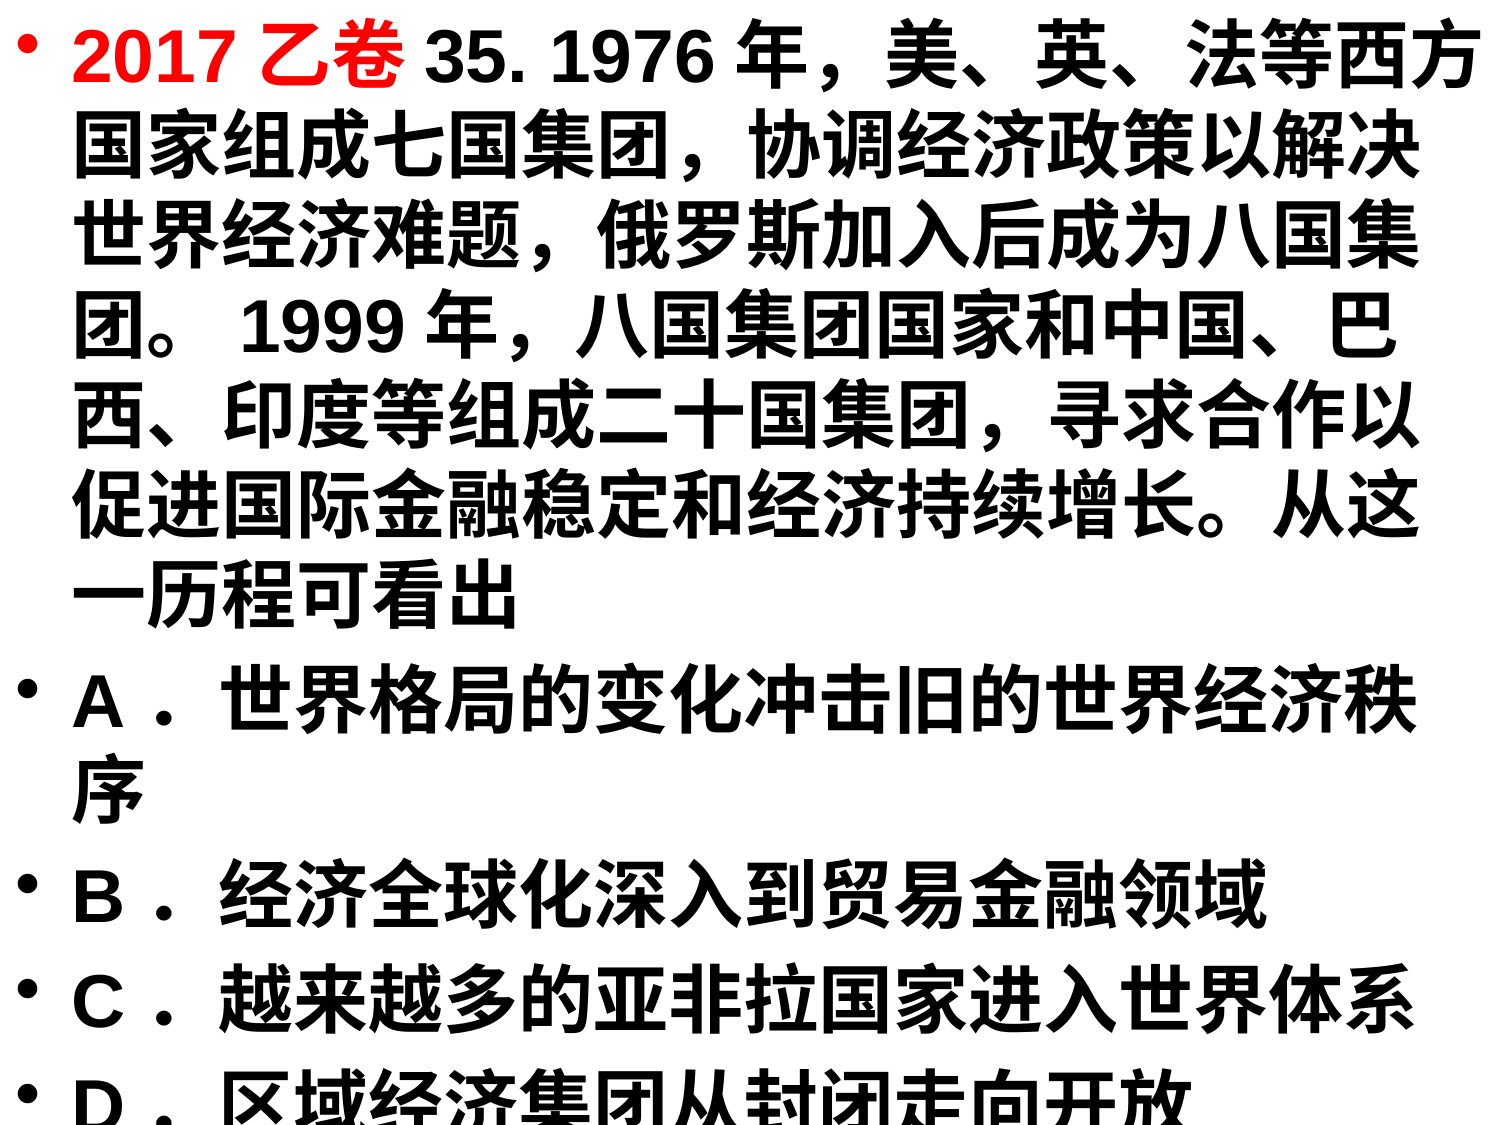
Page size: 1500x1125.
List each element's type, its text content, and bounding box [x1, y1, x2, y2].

list 2017乙卷35. 1976年，美、英、法等西方国家组成七国集团，协调经济政策以解决世界经济难题，俄罗斯加入后成为八国集团。1999年，八国集团国家和中国、巴西、印度等组成二十国集团，寻求合作以促进国际金融稳定和经济持续增长。从这一历程可看出 A．世界格局的变化冲击旧的世界经济秩序 B．经济全球化深入到贸易金融领域 C．越来越多的亚非拉国家进入世界体系 D．区域经济集团从封闭走向开放 [0, 0, 1500, 1125]
